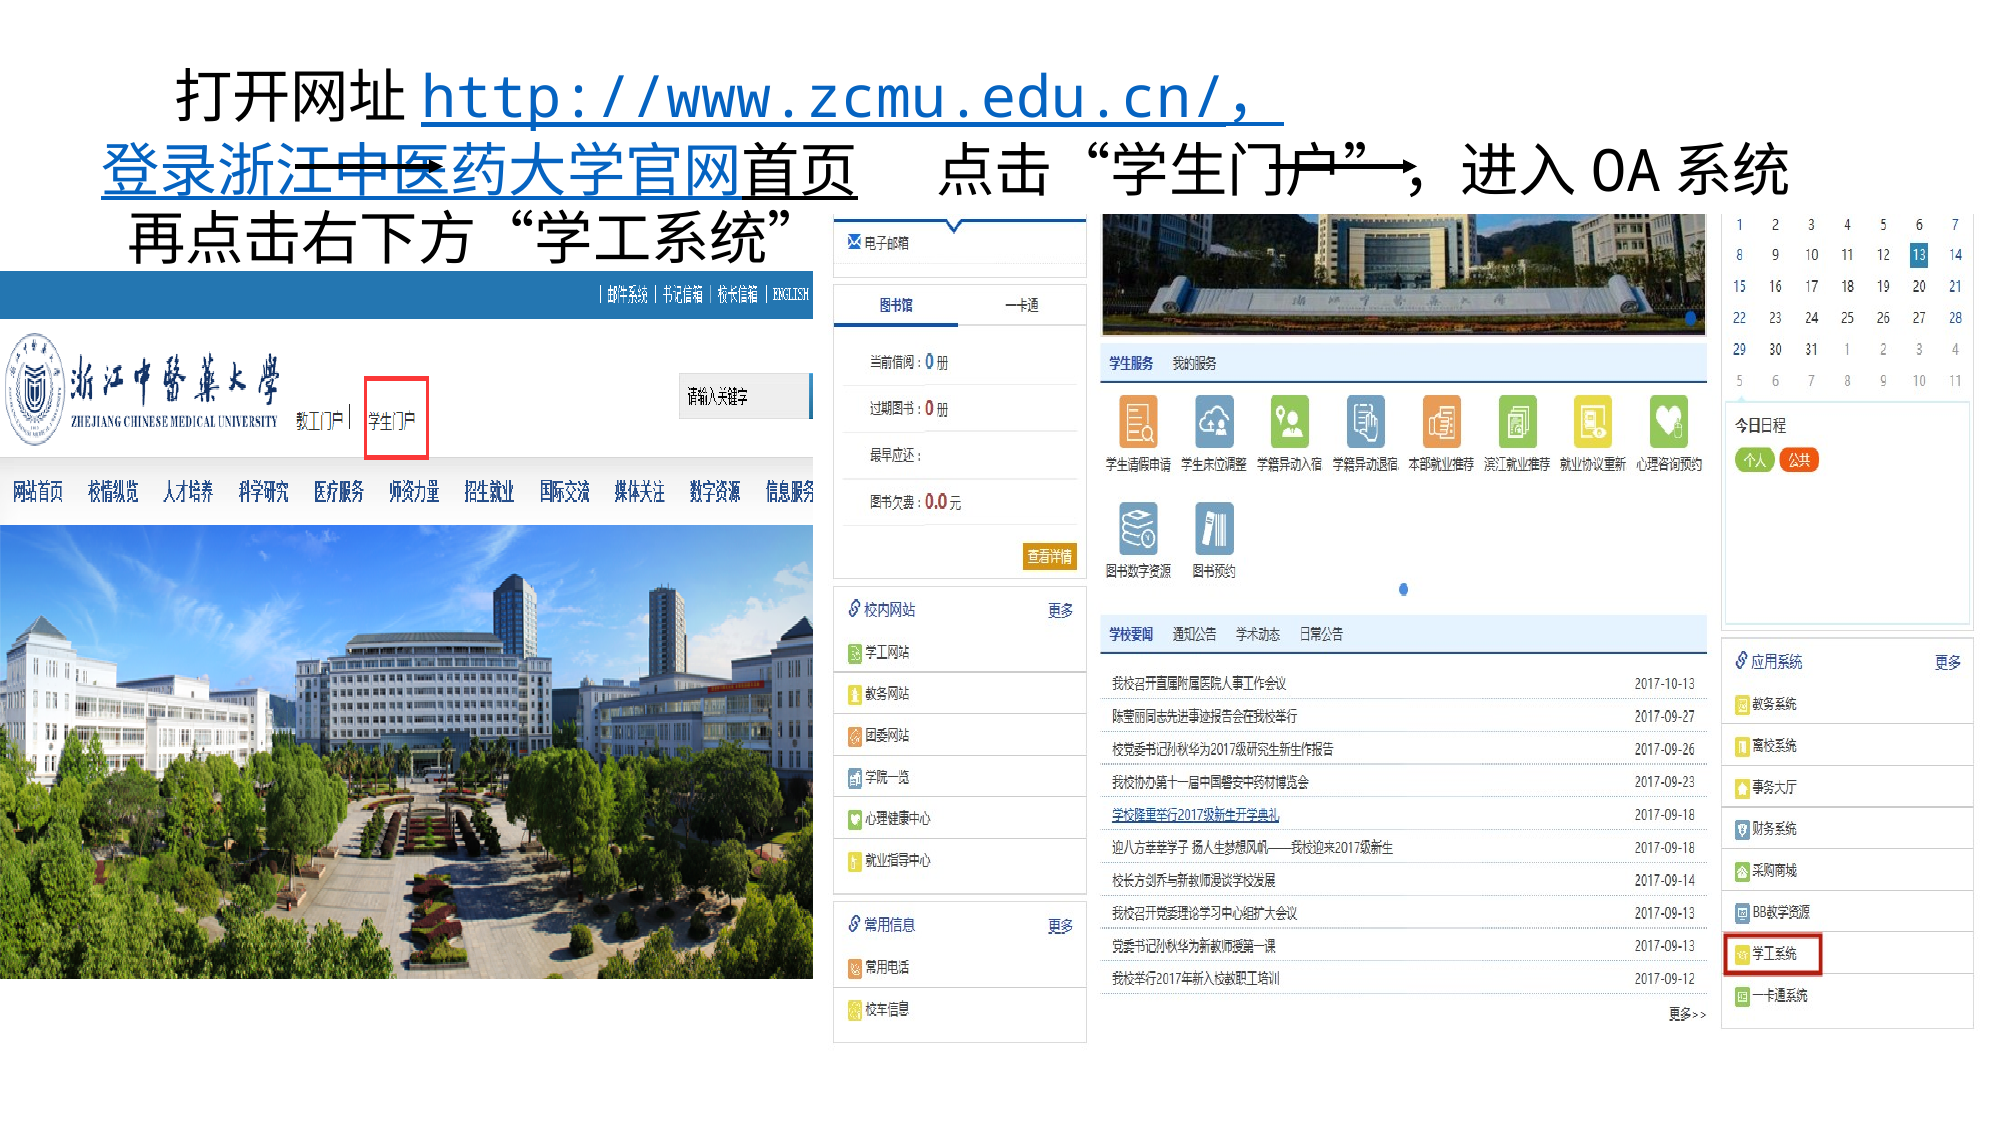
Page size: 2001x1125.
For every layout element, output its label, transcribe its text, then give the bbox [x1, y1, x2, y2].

title 打开网址http://www.zcmu.edu.cn/，登录浙江中医药大学官网首页 点击“学生门户”，进入OA系统 再点击右下方“学工系统” [85, 34, 1834, 268]
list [0, 268, 812, 992]
picture [812, 214, 2000, 1060]
